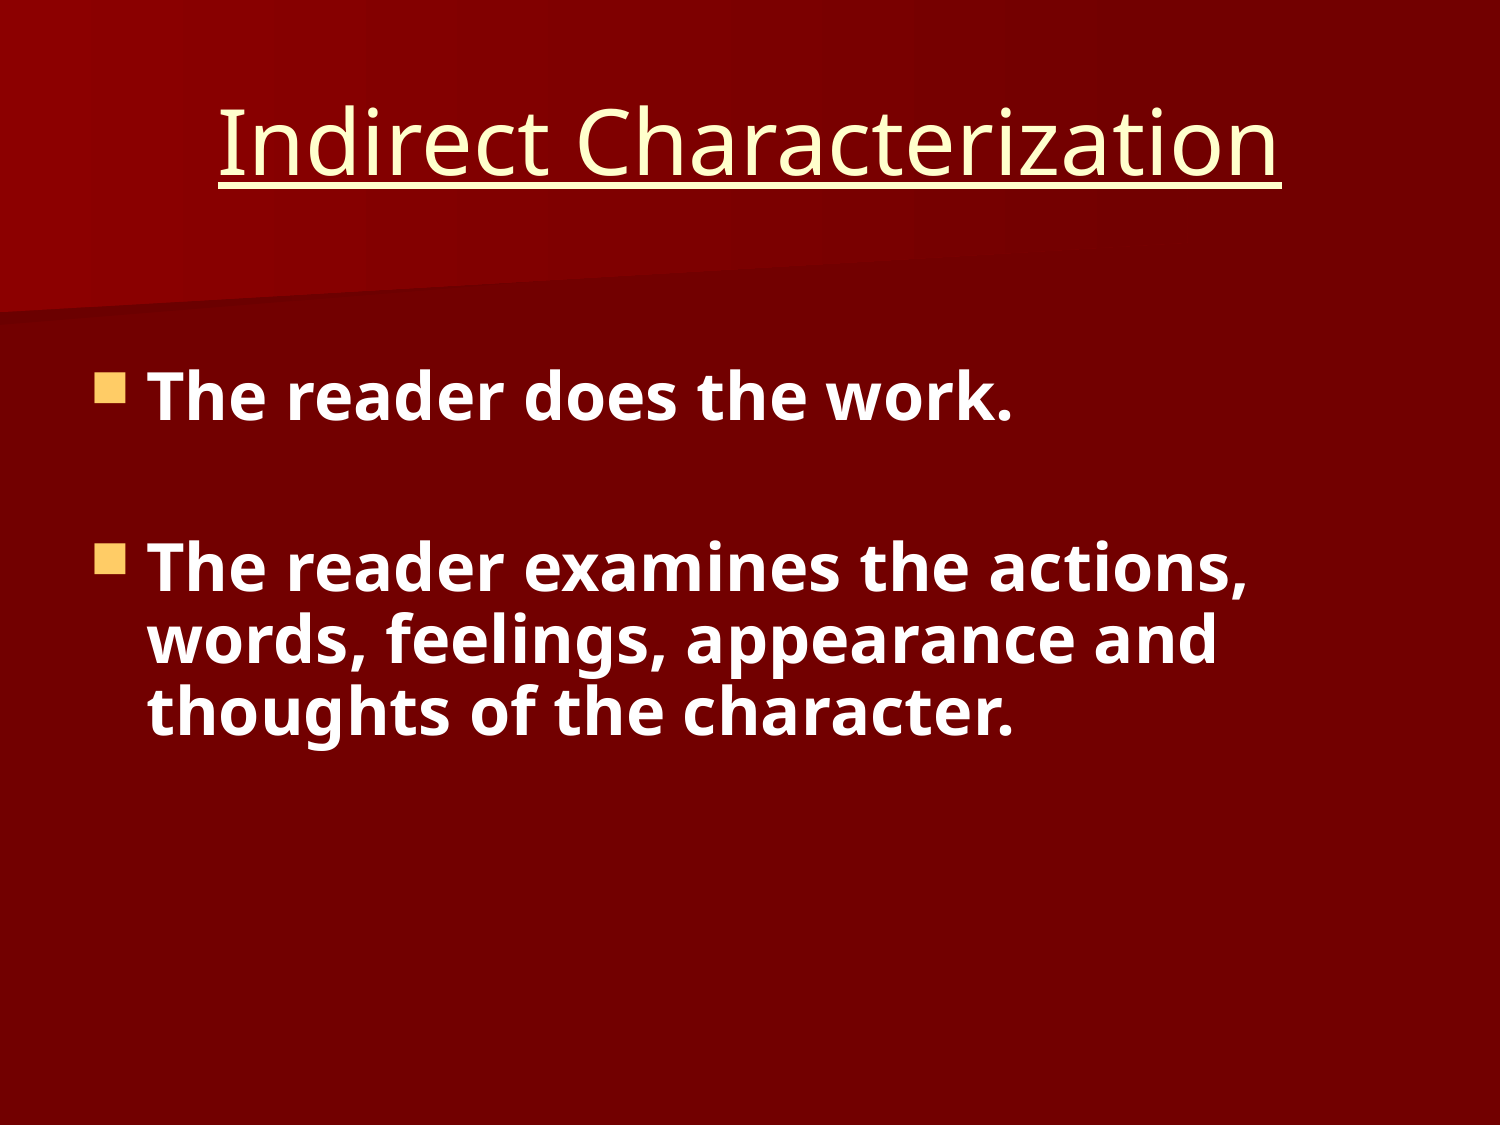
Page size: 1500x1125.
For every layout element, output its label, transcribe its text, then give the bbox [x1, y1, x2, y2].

title Indirect Characterization [74, 44, 1426, 233]
list The reader does the work. The reader examines the actions, words, feelings, appearance and thoughts of the character. [74, 262, 1426, 1001]
